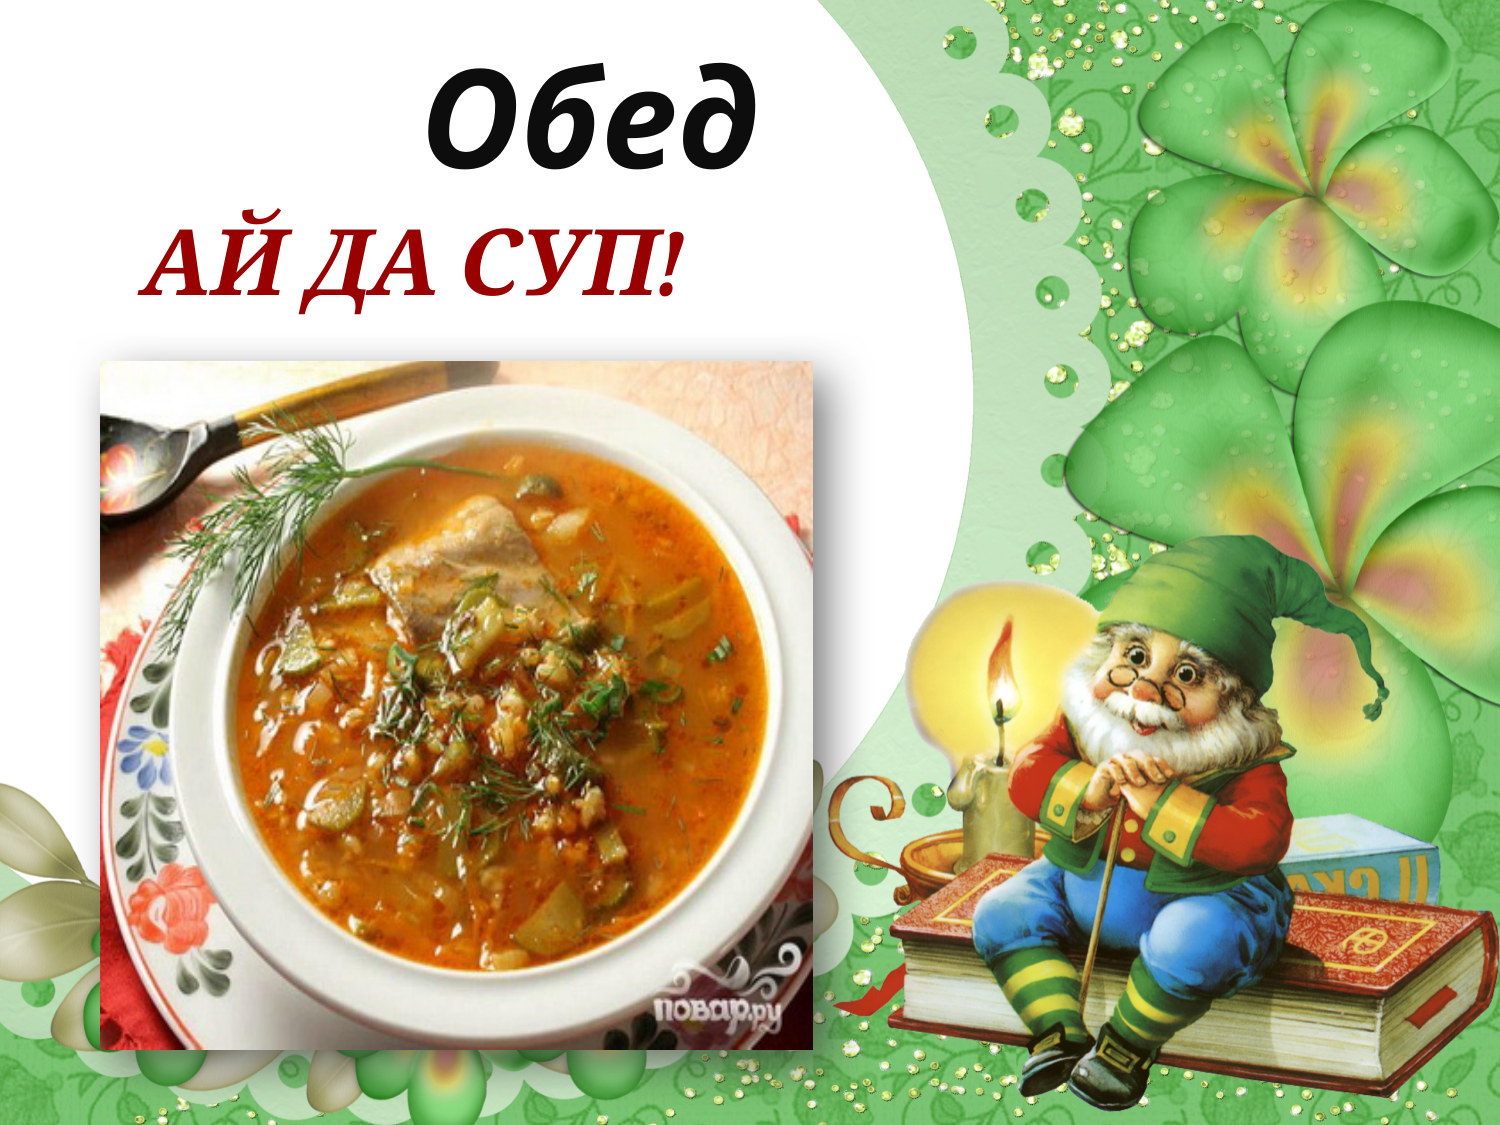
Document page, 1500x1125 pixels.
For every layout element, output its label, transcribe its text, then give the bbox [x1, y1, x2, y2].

picture [0, 0, 1500, 1125]
text_box АЙ ДА СУП! [127, 196, 701, 321]
title Обед [324, 72, 857, 321]
